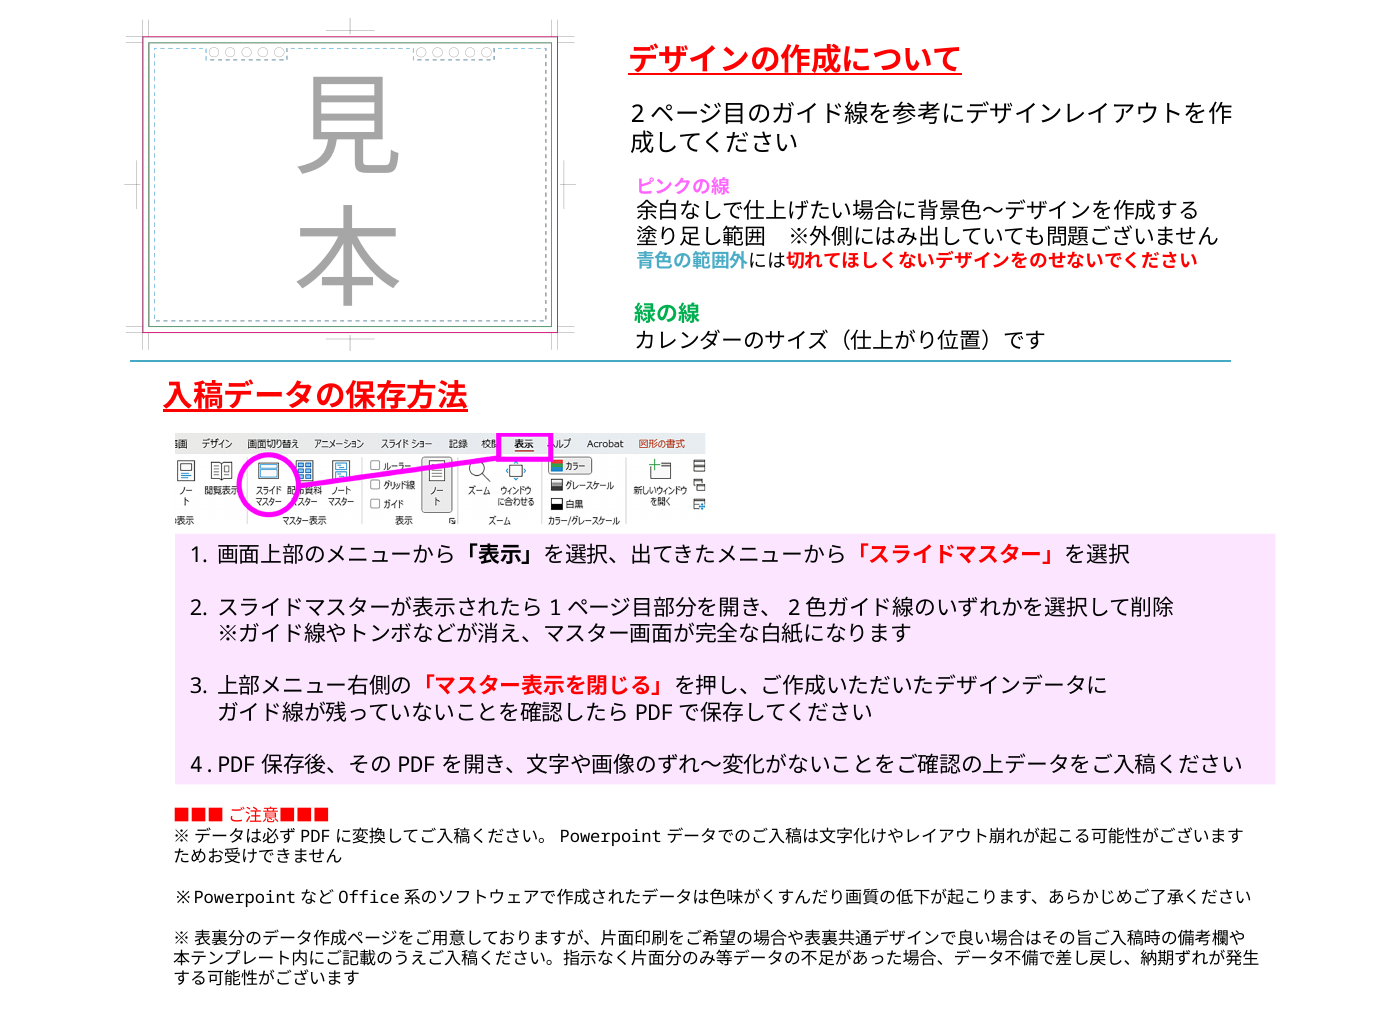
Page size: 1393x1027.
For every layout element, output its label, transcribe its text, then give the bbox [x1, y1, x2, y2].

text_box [174, 432, 706, 526]
text_box 入稿データの保存方法 [147, 370, 483, 421]
text_box ■■■ご注意■■■ ※データは必ずPDFに変換してご入稿ください。Powerpointデータでのご入稿は文字化けやレイアウト崩れが起こる可能性がございますためお受けできません ※PowerpointなどOffice系のソフトウェアで作成されたデータは色味がくすんだり画質の低下が起こります、あらかじめご了承ください ※表裏分のデータ作成ページをご用意しておりますが、片面印刷をご希望の場合や表裏共通デザインで良い場合はその旨ご入稿時の備考欄や本テンプレート内にご記載のうえご入稿ください。指示なく片面分のみ等データの不足があった場合、データ不備で差し戻し、納期ずれが発生する可能性がございます [158, 797, 1276, 996]
text_box ピンクの線 余白なしで仕上げたい場合に背景色～デザインを作成する 塗り足し範囲 ※外側にはみ出していても問題ございません 青色の範囲外には切れてほしくないデザインをのせないでください [621, 166, 1235, 280]
text_box 画面上部のメニューから「表示」を選択、出てきたメニューから「スライドマスター」を選択 スライドマスターが表示されたら1ページ目部分を開き、2色ガイド線のいずれかを選択して削除 ※ガイド線やトンボなどが消え、マスター画面が完全な白紙になります 上部メニュー右側の「マスター表示を閉じる」を押し、ご作成いただいたデザインデータに ガイド線が残っていないことを確認したらPDFで保存してください PDF保存後、そのPDFを開き、文字や画像のずれ～変化がないことをご確認の上データをご入稿ください [175, 533, 1276, 785]
text_box デザインの作成について [613, 32, 978, 85]
picture [124, 18, 576, 351]
text_box 緑の線 カレンダーのサイズ（仕上がり位置）です [619, 292, 1063, 360]
text_box 2ページ目のガイド線を参考にデザインレイアウトを作成してください [615, 90, 1254, 164]
